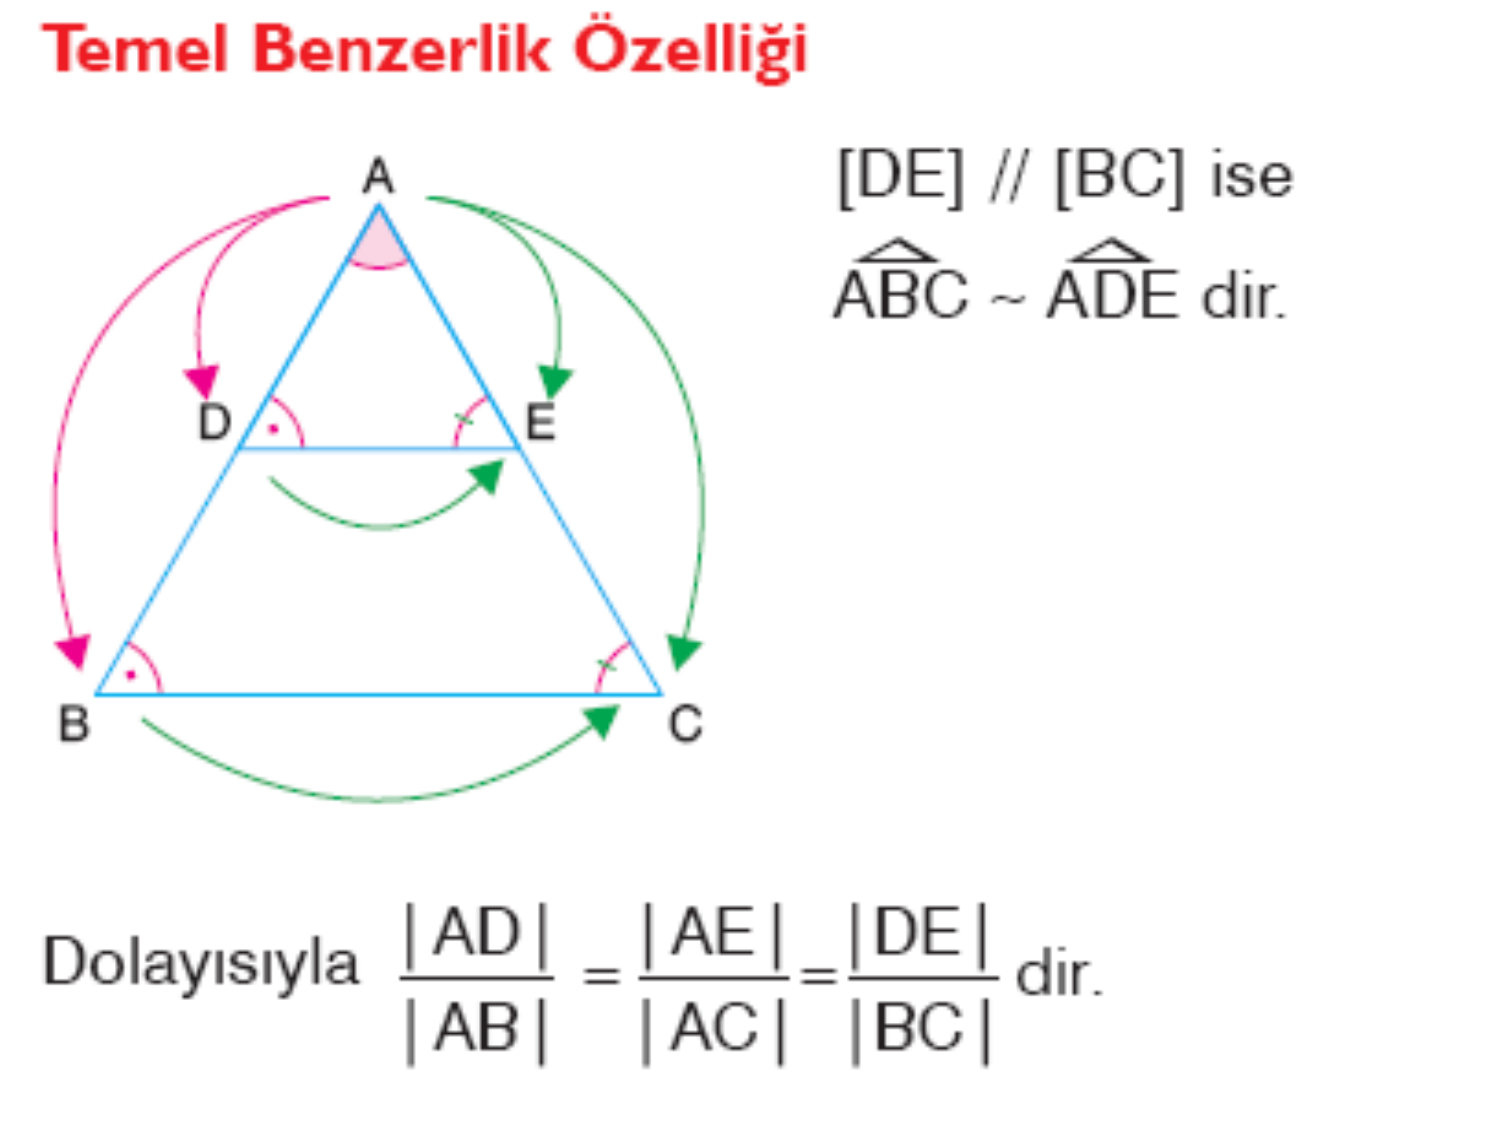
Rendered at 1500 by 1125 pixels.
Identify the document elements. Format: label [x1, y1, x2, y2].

picture [0, 0, 1339, 1125]
